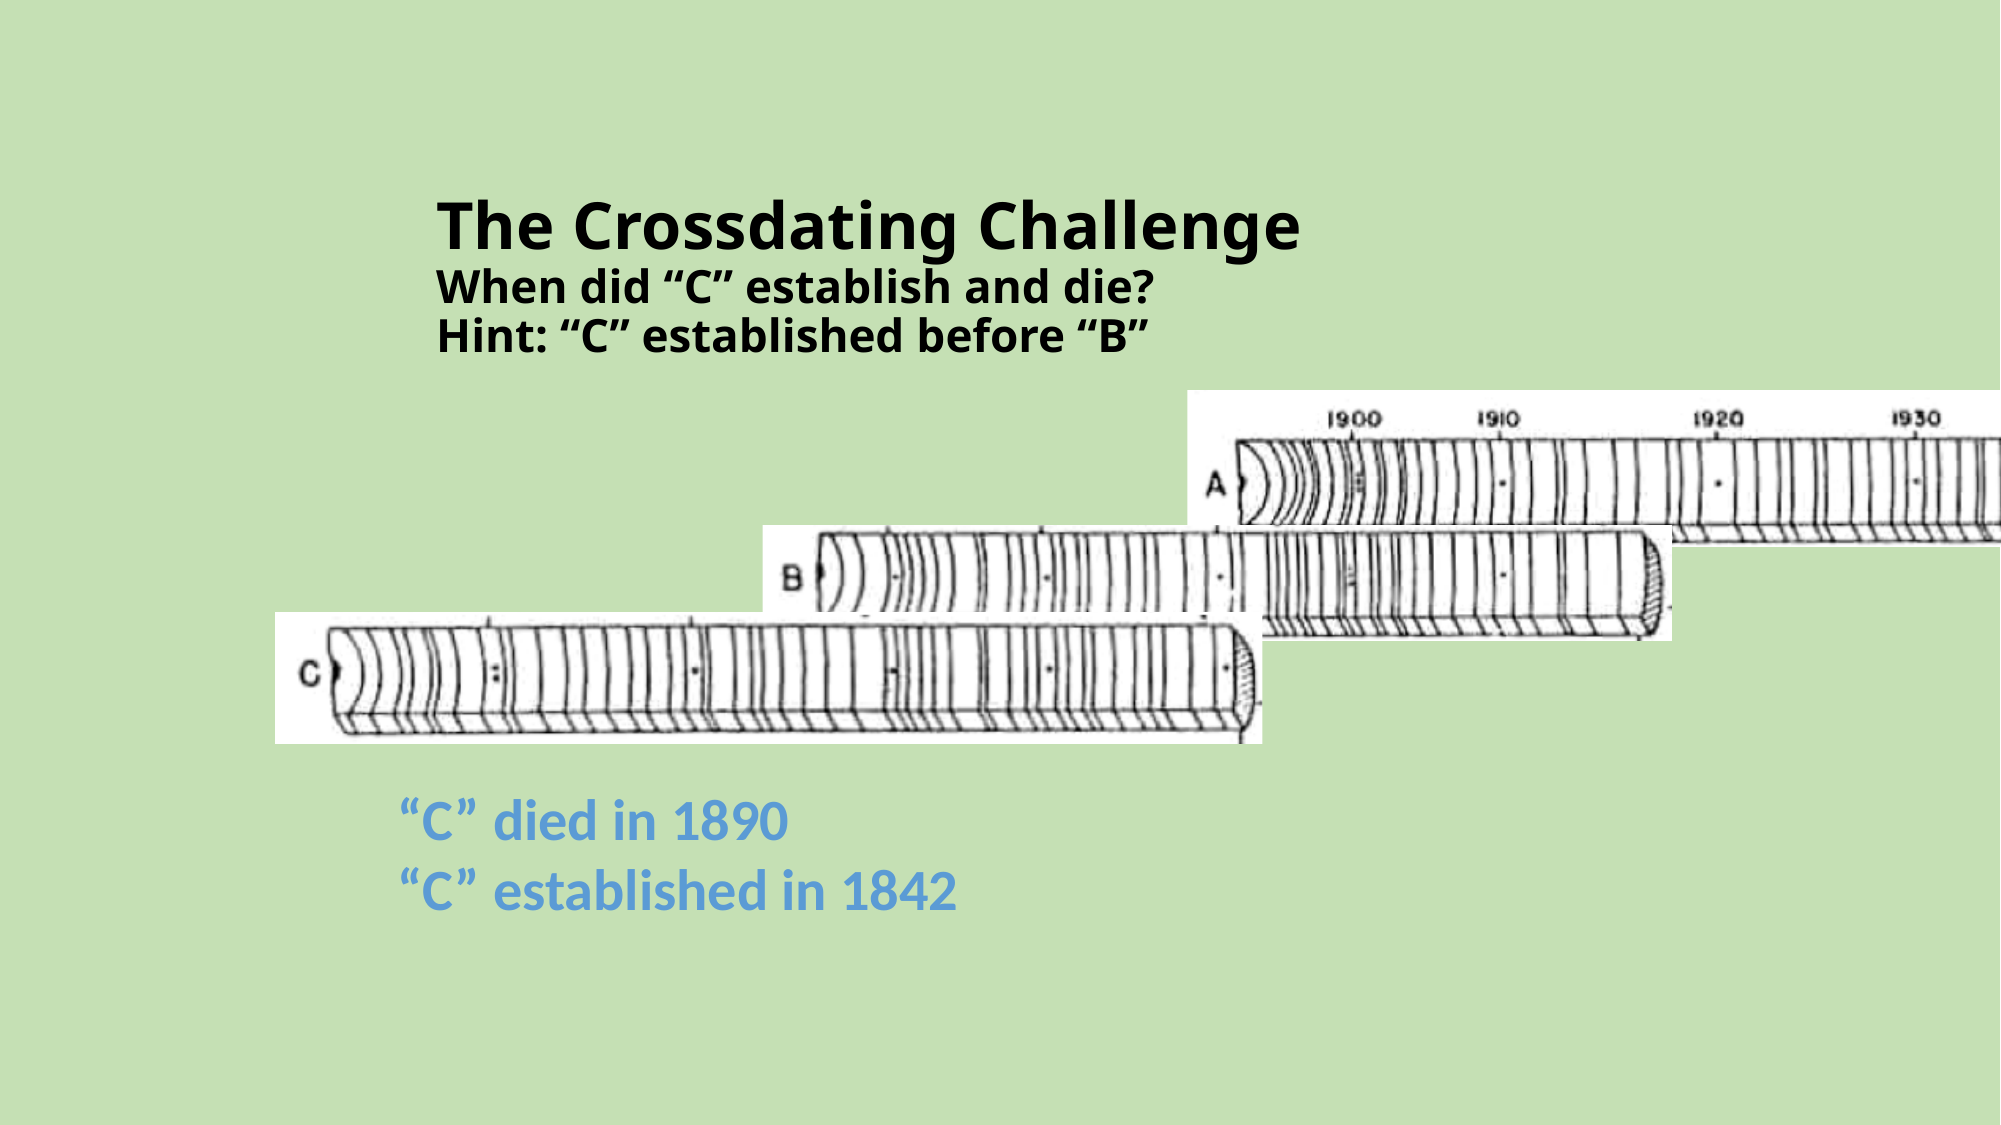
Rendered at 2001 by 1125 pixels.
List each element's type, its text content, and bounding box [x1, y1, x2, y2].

text_box “C” died in 1890 “C” established in 1842 [382, 774, 974, 930]
picture [274, 390, 2001, 744]
title The Crossdating Challenge When did “C” establish and die? Hint: “C” established before “B” [421, 184, 1625, 372]
